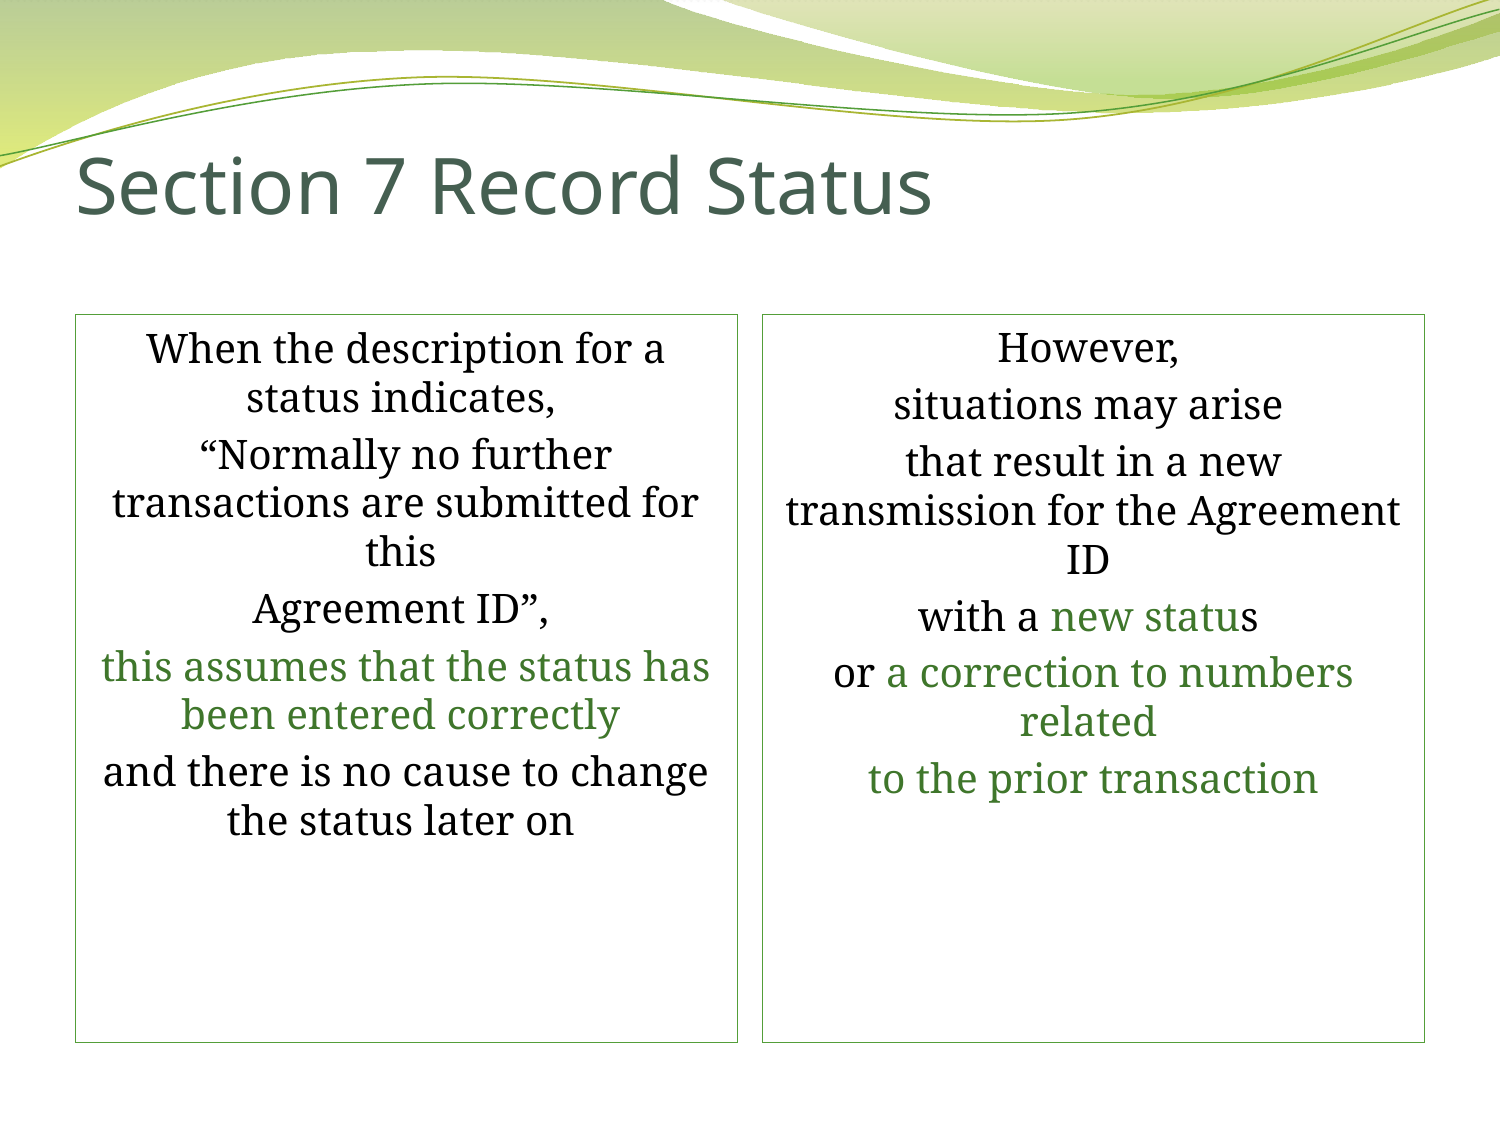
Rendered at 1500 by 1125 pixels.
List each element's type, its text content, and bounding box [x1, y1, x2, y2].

list However, situations may arise that result in a new transmission for the Agreement ID with a new status or a correction to numbers related to the prior transaction [762, 314, 1425, 1043]
title Section 7 Record Status [75, 115, 1425, 230]
list When the description for a status indicates, “Normally no further transactions are submitted for this Agreement ID”, this assumes that the status has been entered correctly and there is no cause to change the status later on [75, 314, 738, 1043]
